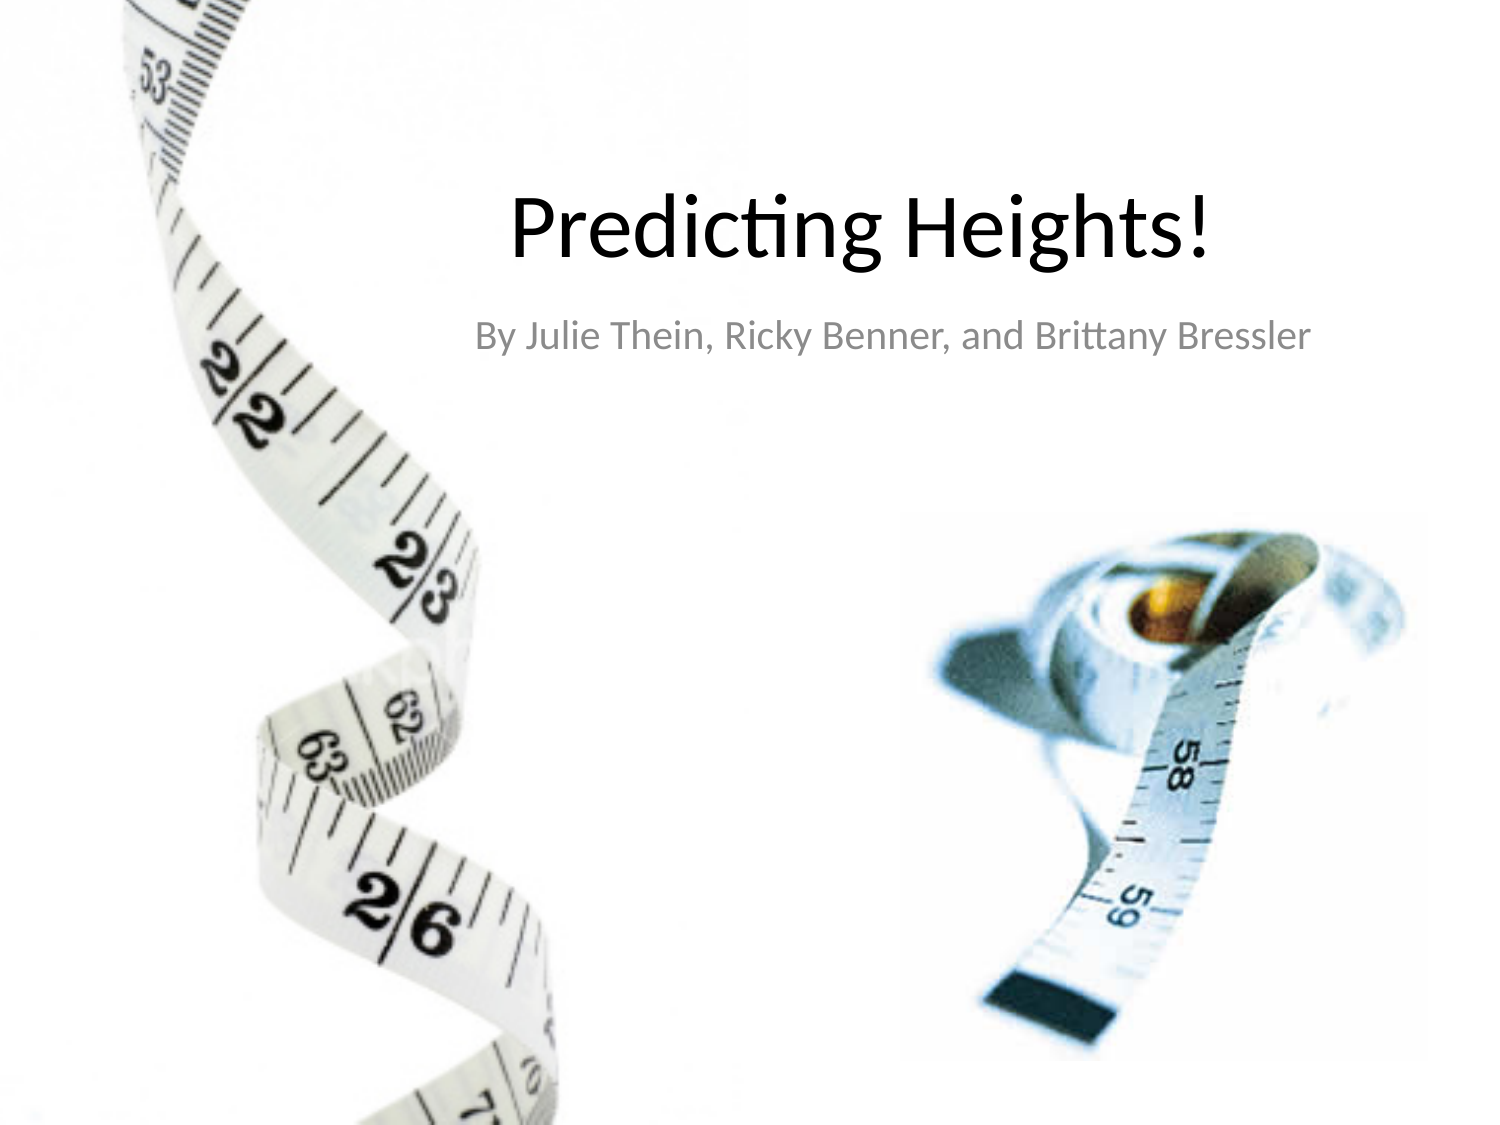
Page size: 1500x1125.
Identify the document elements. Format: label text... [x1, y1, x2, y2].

picture [0, 0, 750, 1125]
subtitle By Julie Thein, Ricky Benner, and Brittany Bressler [754, 299, 1338, 588]
picture [899, 512, 1428, 1061]
title Predicting Heights! [754, 99, 1500, 342]
